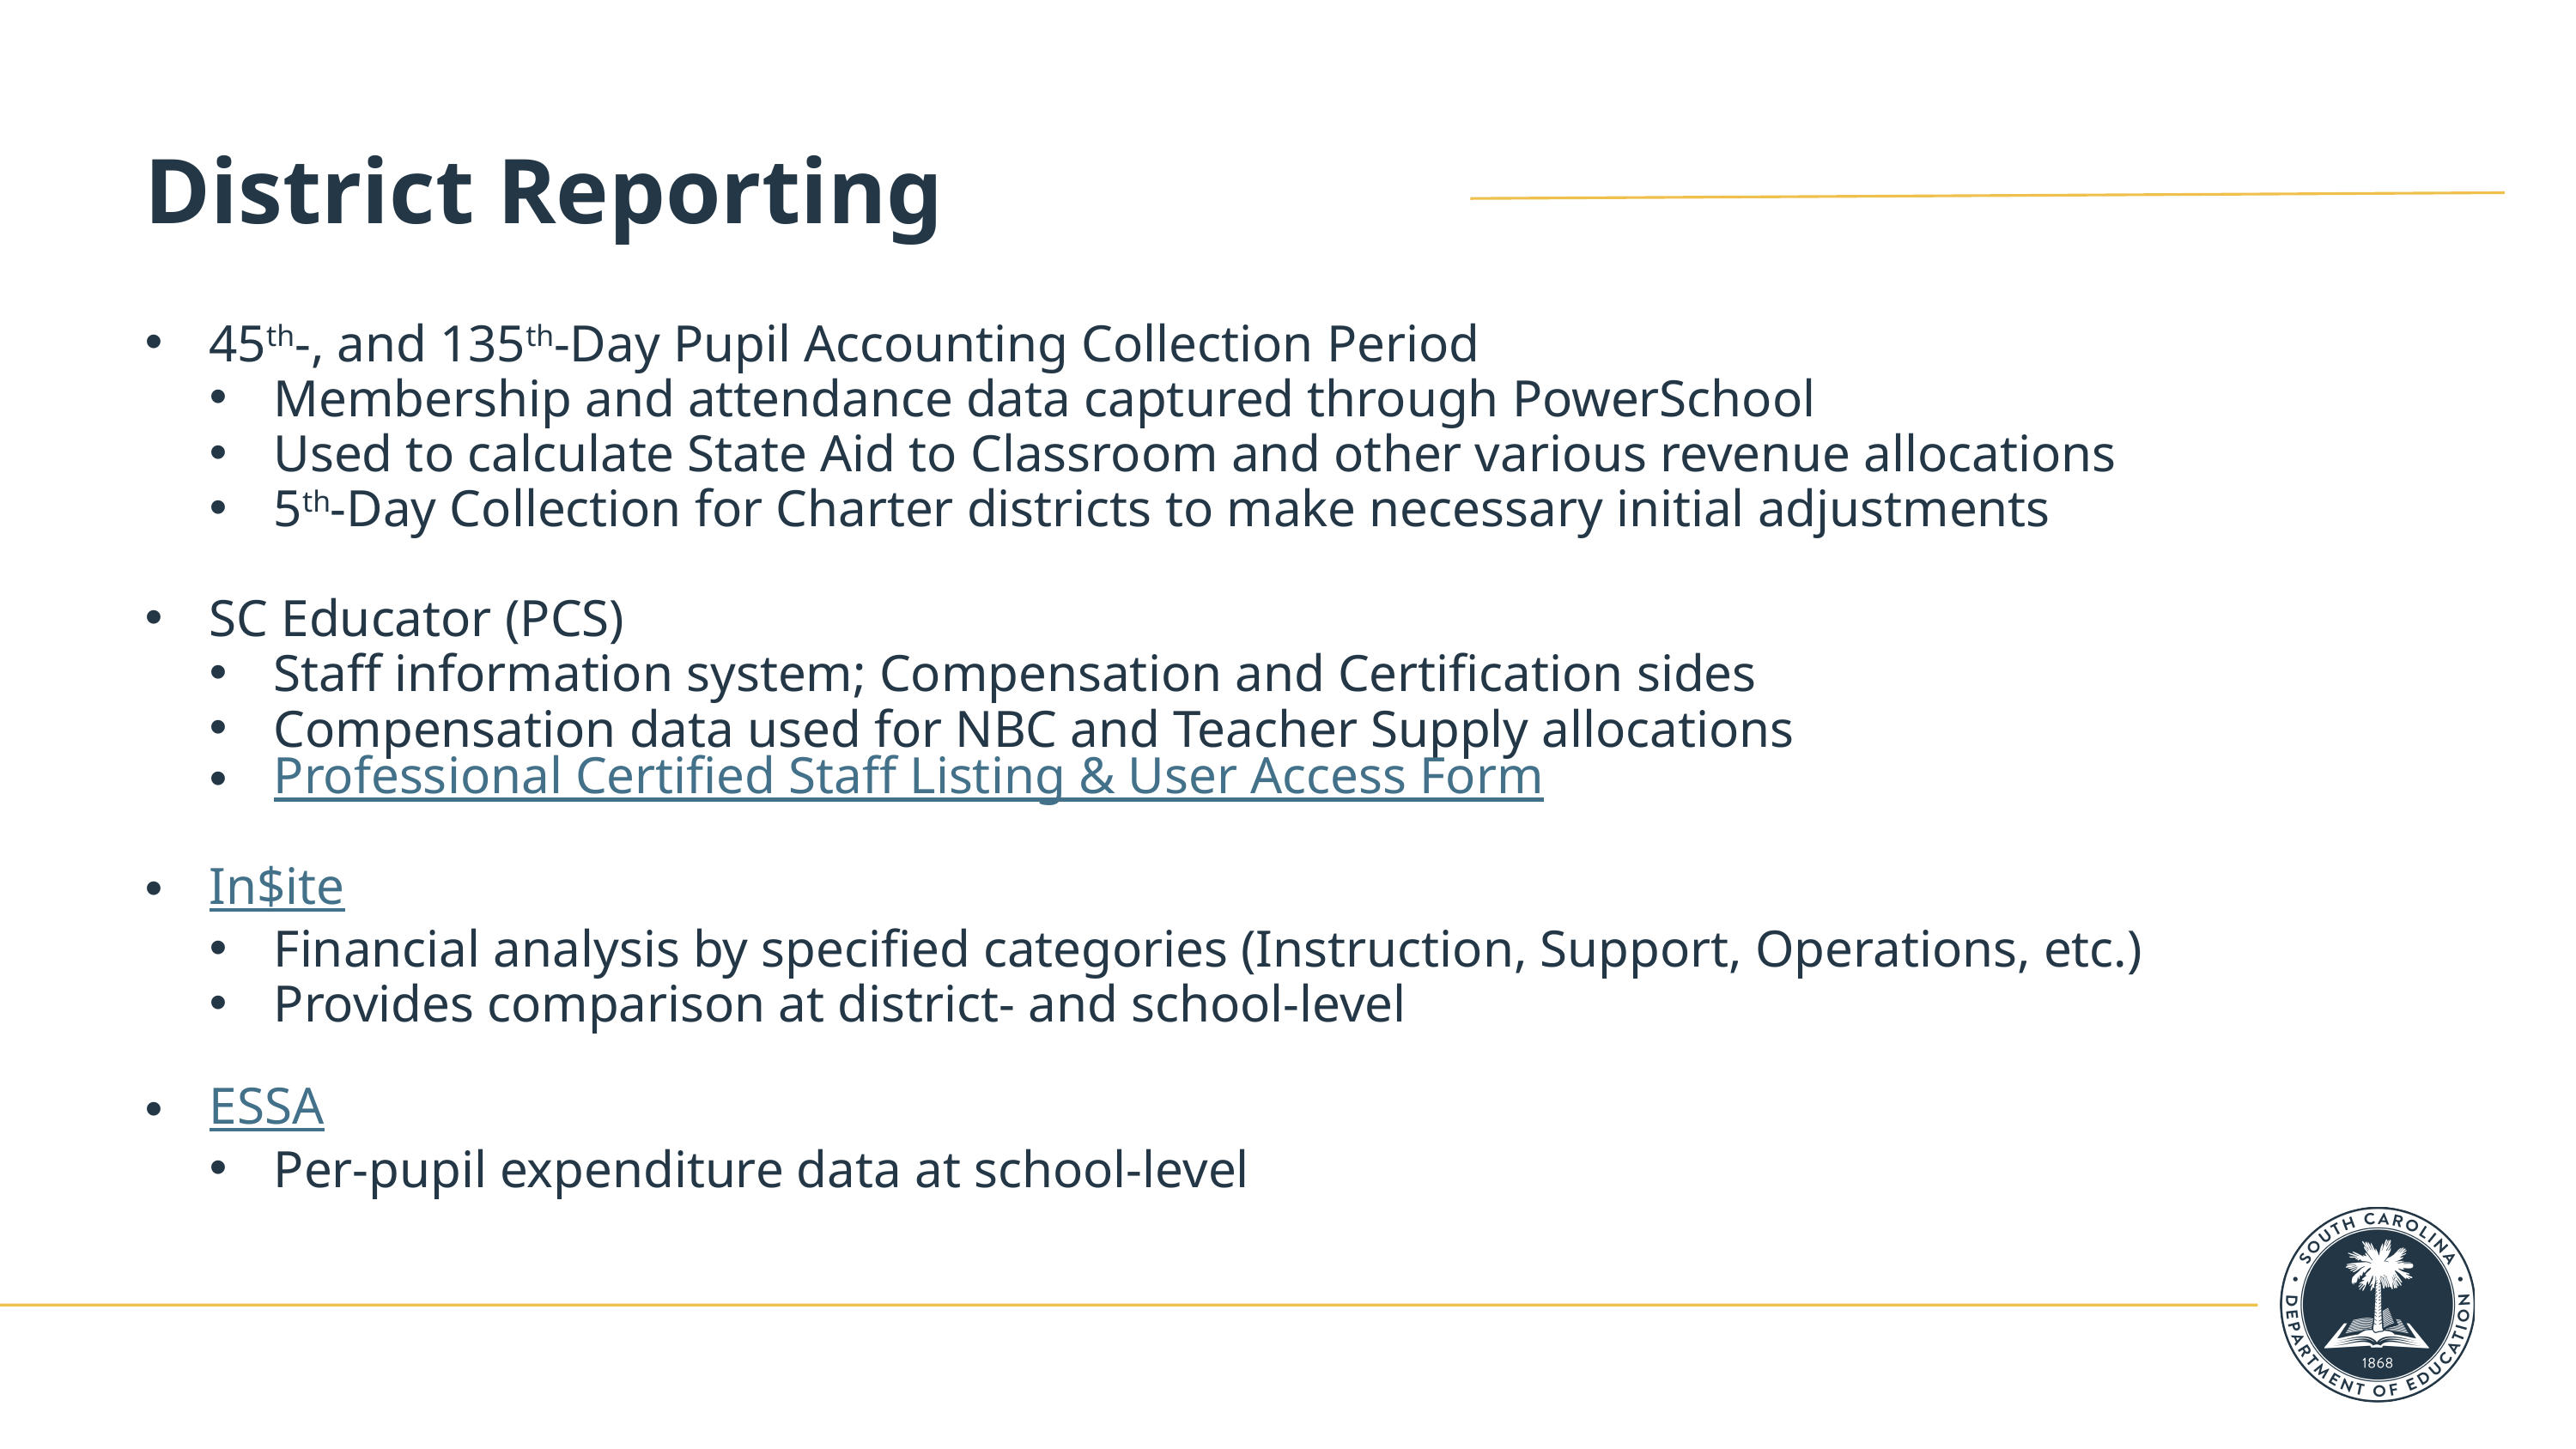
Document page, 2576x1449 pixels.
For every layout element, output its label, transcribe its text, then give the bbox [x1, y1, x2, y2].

title District Reporting [144, 151, 2534, 394]
text_box 45th-, and 135th-Day Pupil Accounting Collection Period Membership and attendance data captured through PowerSchool Used to calculate State Aid to Classroom and other various revenue allocations 5th-Day Collection for Charter districts to make necessary initial adjustments SC Educator (PCS) Staff information system; Compensation and Certification sides Compensation data used for NBC and Teacher Supply allocations Professional Certified Staff Listing & User Access Form In$ite Financial analysis by specified categories (Instruction, Support, Operations, etc.) Provides comparison at district- and school-level ESSA Per-pupil expenditure data at school-level [144, 316, 2391, 1363]
text_box [2280, 1207, 2476, 1403]
